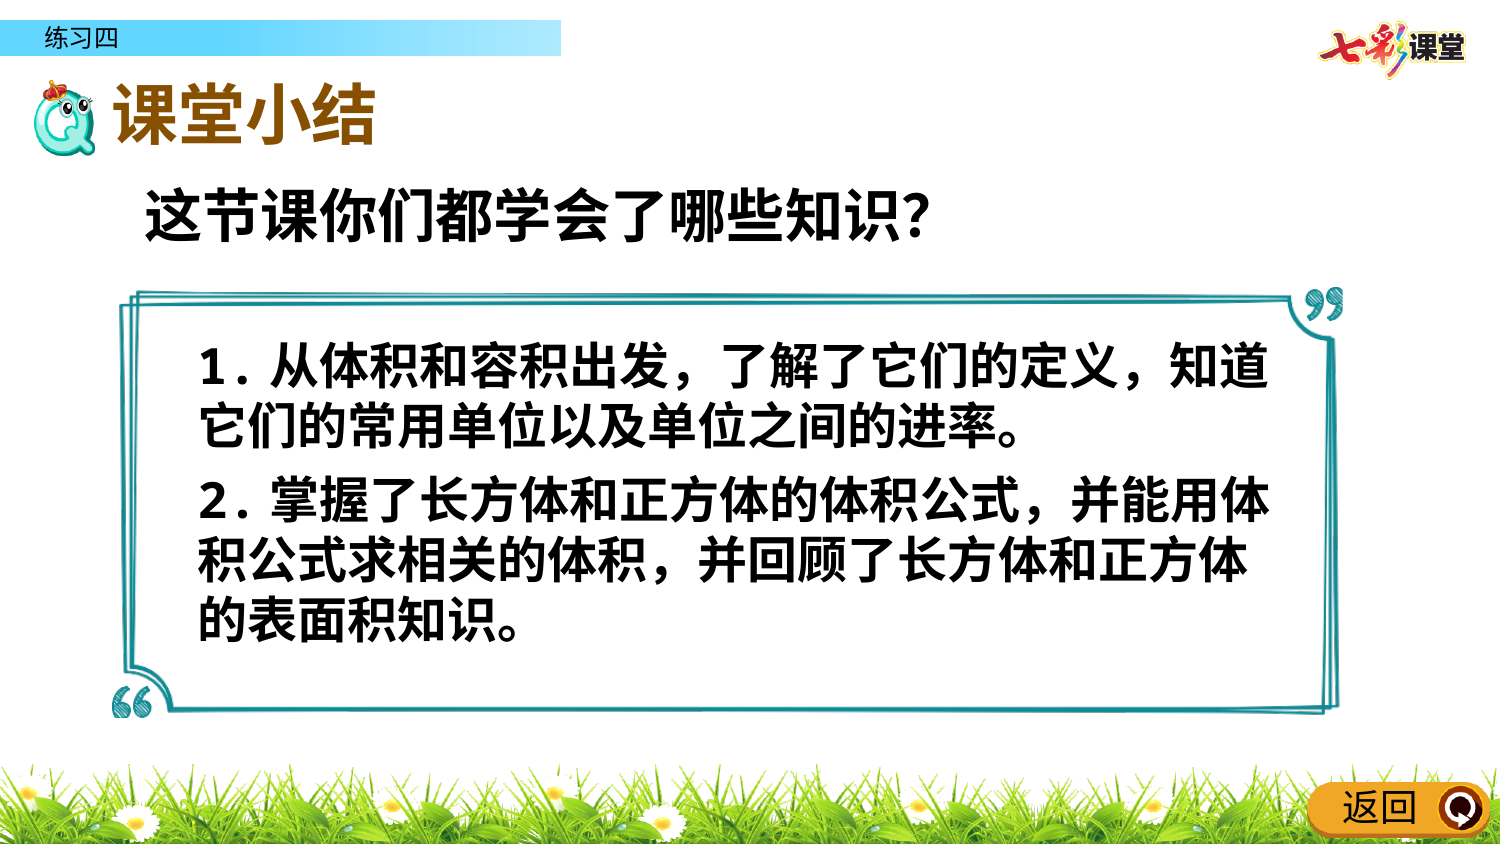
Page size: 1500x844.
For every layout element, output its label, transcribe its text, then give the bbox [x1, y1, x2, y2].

picture [0, 764, 1500, 844]
picture [111, 287, 1343, 718]
picture [1316, 20, 1468, 80]
picture [34, 80, 96, 156]
text_box 课堂小结 [100, 67, 404, 159]
text_box 这节课你们都学会了哪些知识？ [133, 173, 972, 255]
